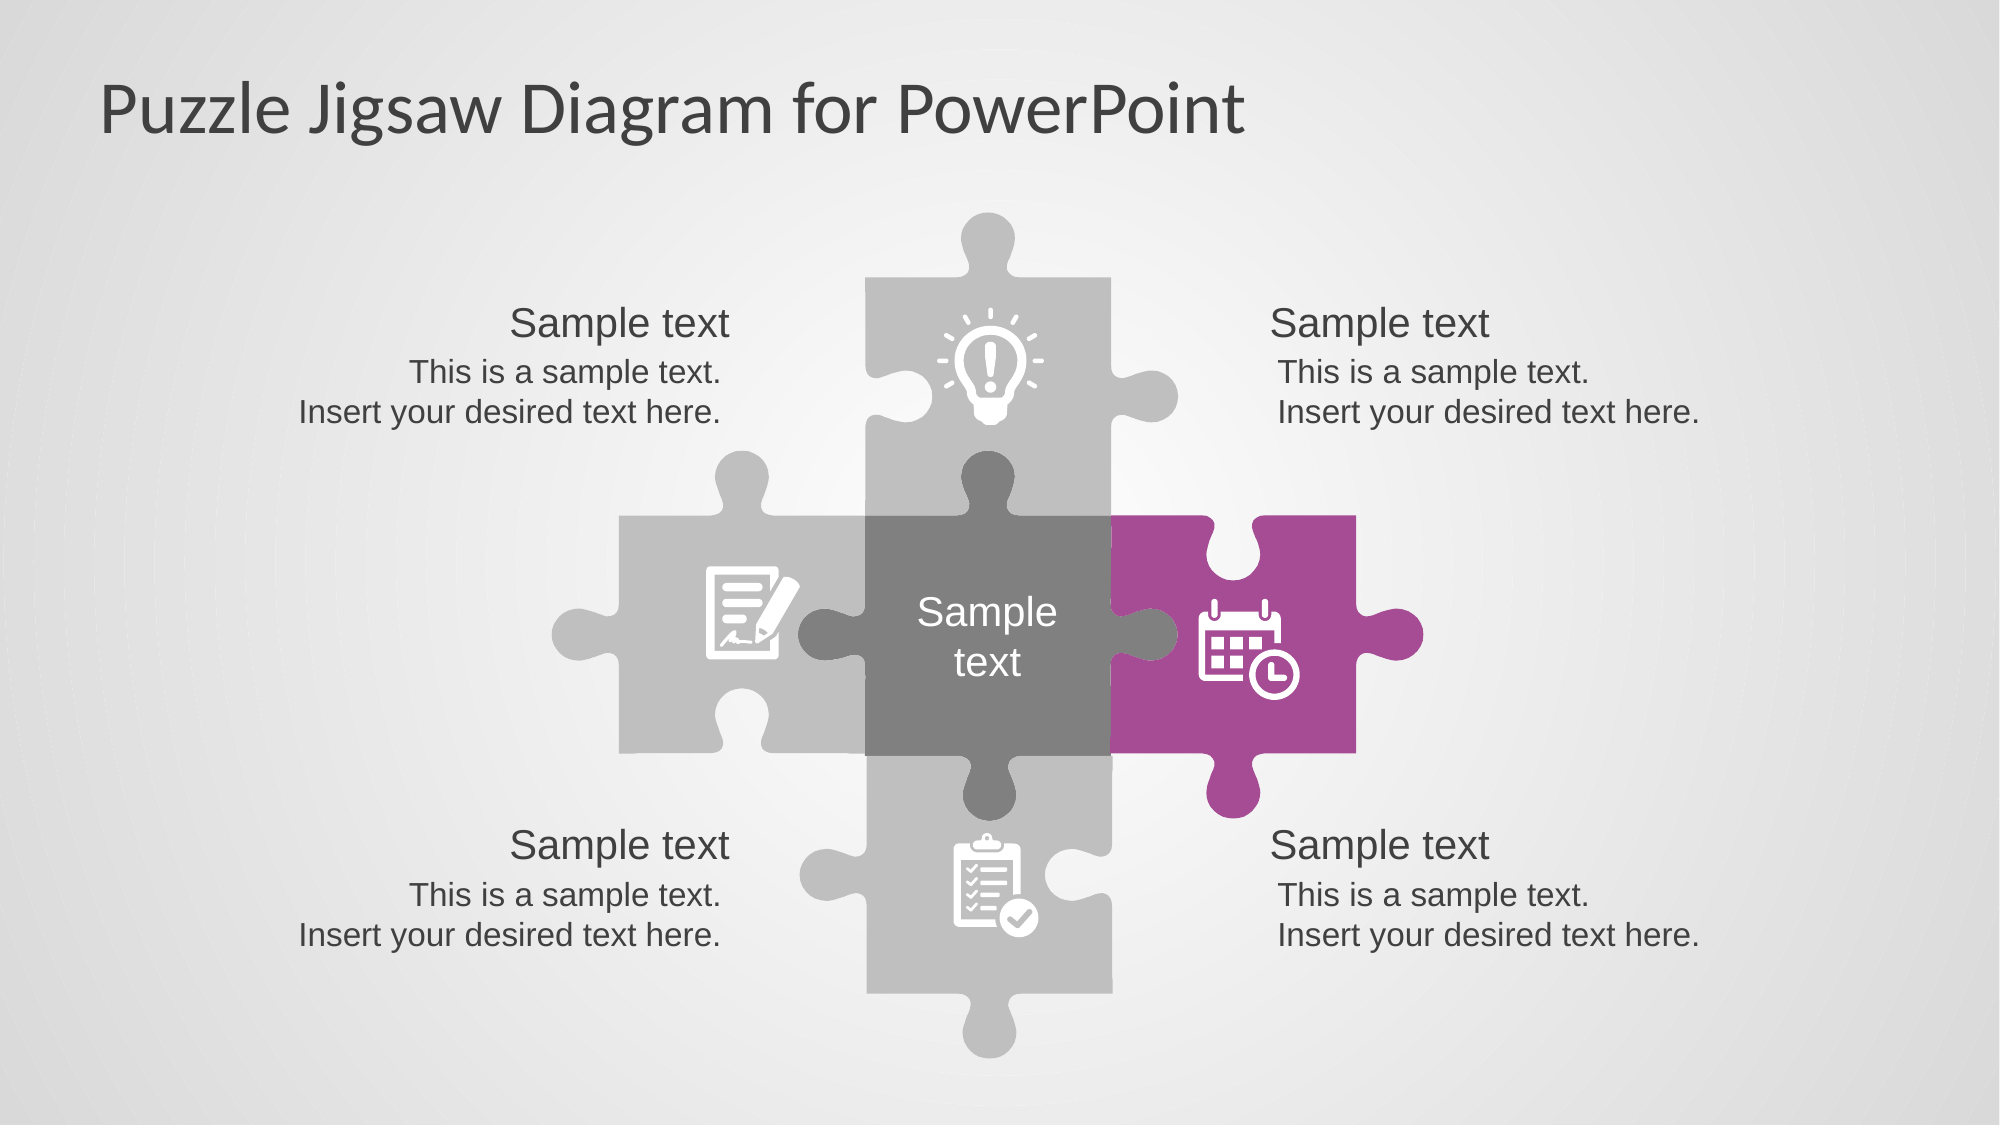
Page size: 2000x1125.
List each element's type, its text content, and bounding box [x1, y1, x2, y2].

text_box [936, 307, 1045, 426]
text_box Sample text [891, 577, 1084, 693]
text_box [972, 833, 1002, 850]
text_box [1261, 598, 1269, 618]
text_box Sample text [1254, 288, 1723, 354]
text_box [953, 843, 1021, 927]
text_box This is a sample text. Insert your desired text here. [1262, 354, 1717, 438]
text_box Sample text [1254, 810, 1723, 876]
title Puzzle Jigsaw Diagram for PowerPoint [99, 45, 1900, 162]
text_box Sample text [276, 810, 745, 876]
text_box This is a sample text. Insert your desired text here. [1262, 876, 1717, 960]
text_box [551, 450, 865, 754]
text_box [706, 566, 800, 660]
text_box [1198, 611, 1281, 681]
text_box Sample text [276, 288, 745, 354]
text_box [1249, 649, 1300, 700]
text_box [1211, 598, 1218, 618]
text_box This is a sample text. Insert your desired text here. [283, 354, 737, 438]
text_box This is a sample text. Insert your desired text here. [283, 876, 737, 960]
text_box [865, 212, 1179, 516]
text_box [1110, 515, 1424, 819]
text_box [804, 451, 1177, 820]
text_box [799, 755, 1113, 1059]
text_box [999, 898, 1039, 938]
